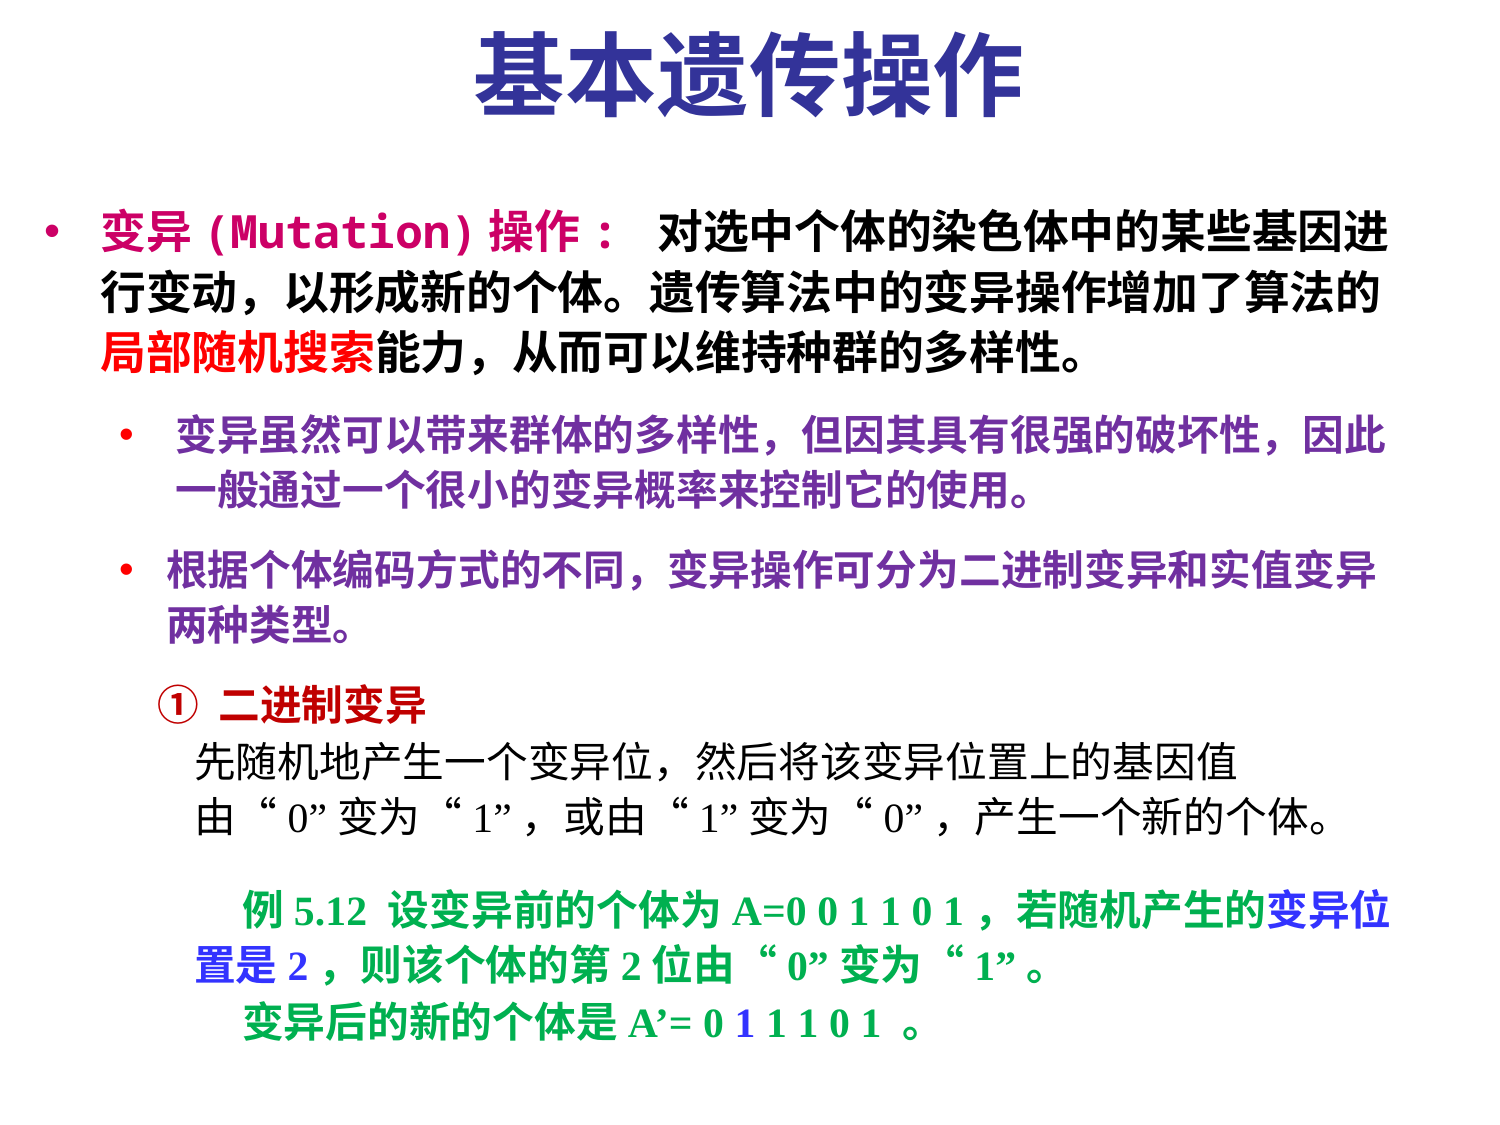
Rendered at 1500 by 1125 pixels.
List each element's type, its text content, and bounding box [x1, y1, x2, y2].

text_box 基本遗传操作 [291, 10, 1207, 136]
text_box 变异(Mutation)操作: 对选中个体的染色体中的某些基因进行变动，以形成新的个体。遗传算法中的变异操作增加了算法的局部随机搜索能力，从而可以维持种群的多样性。 变异虽然可以带来群体的多样性，但因其具有很强的破坏性，因此一般通过一个很小的变异概率来控制它的使用。 根据个体编码方式的不同，变异操作可分为二进制变异和实值变异两种类型。 ① 二进制变异 先随机地产生一个变异位，然后将该变异位置上的基因值由“0”变为“1”，或由“1”变为“0”，产生一个新的个体。 例5.12 设变异前的个体为A=0 0 1 1 0 1，若随机产生的变异位置是2，则该个体的第2位由“0”变为“1”。 变异后的新的个体是A’= 0 1 1 1 0 1 。 [29, 190, 1430, 1053]
